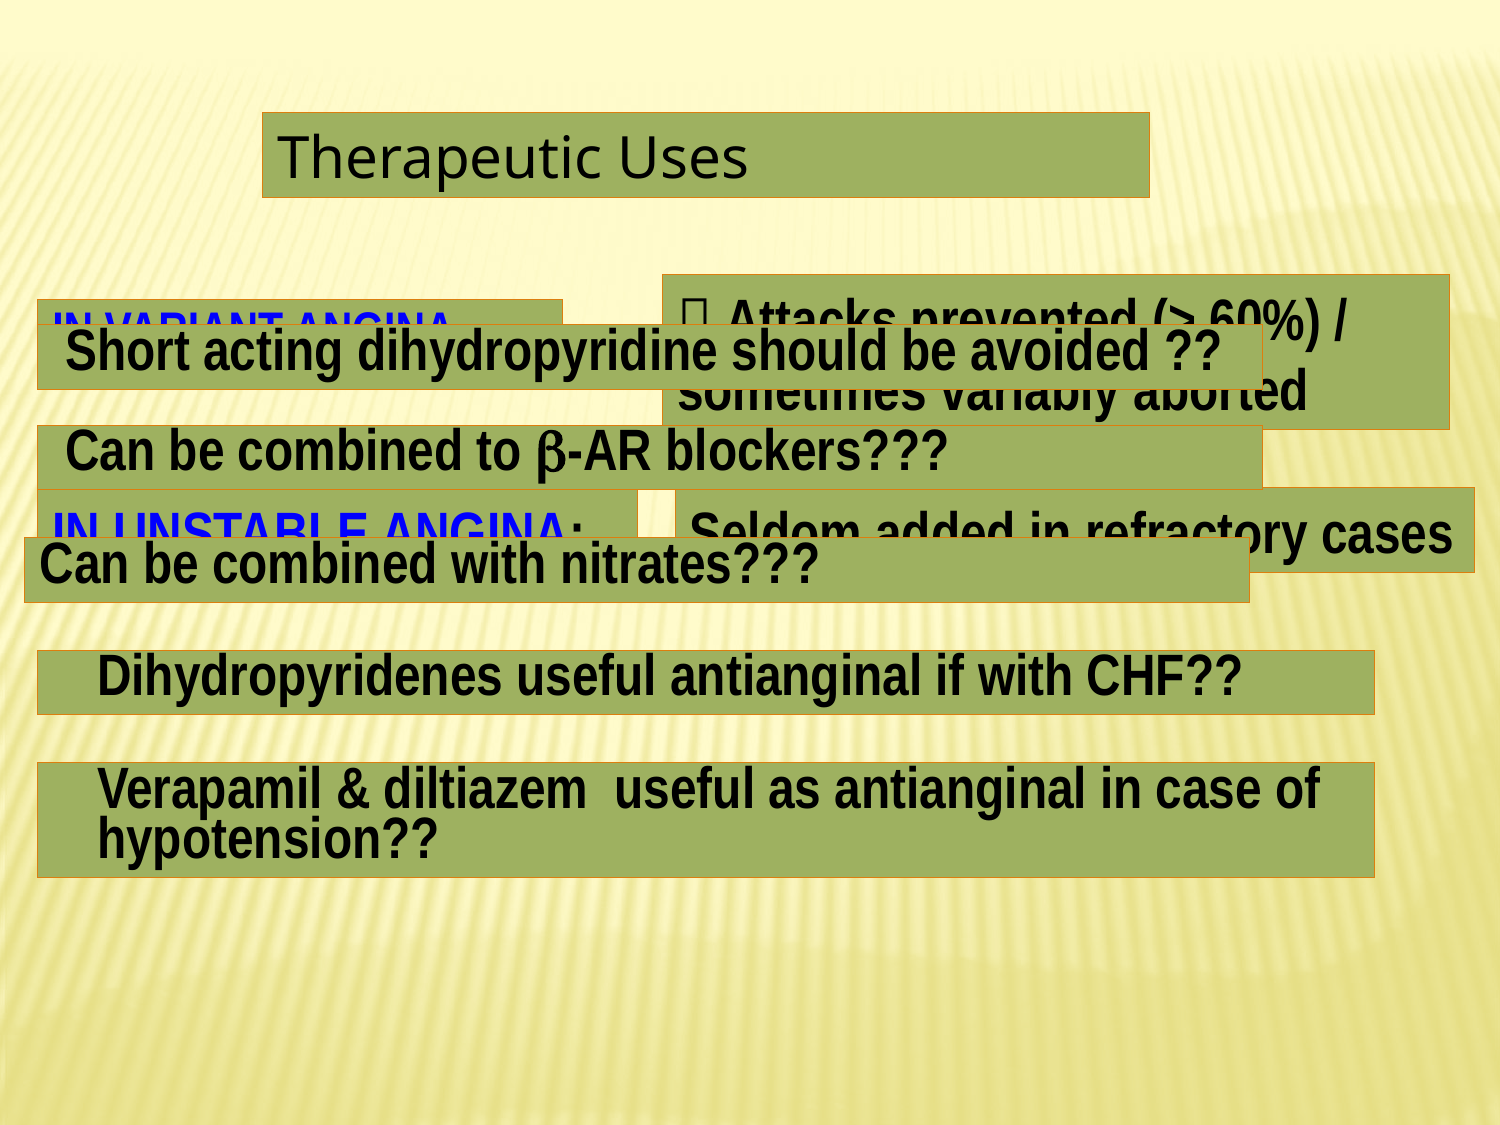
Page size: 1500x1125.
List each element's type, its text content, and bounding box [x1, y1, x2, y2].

text_box Verapamil & diltiazem useful as antianginal in case of hypotension?? [37, 762, 1375, 878]
text_box  Attacks prevented (> 60%) / sometimes variably aborted [662, 274, 1450, 430]
text_box Can be combined with nitrates??? [24, 537, 1250, 603]
text_box Dihydropyridenes useful antianginal if with CHF?? [37, 650, 1375, 715]
text_box IN UNSTABLE ANGINA; [37, 490, 638, 537]
text_box Seldom added in refractory cases [675, 487, 1475, 573]
text_box Therapeutic Uses [262, 112, 1150, 198]
text_box IN VARIANT ANGINA [37, 299, 563, 324]
text_box Short acting dihydropyridine should be avoided ?? [37, 324, 1263, 390]
text_box Can be combined to b-AR blockers??? [37, 425, 1263, 490]
